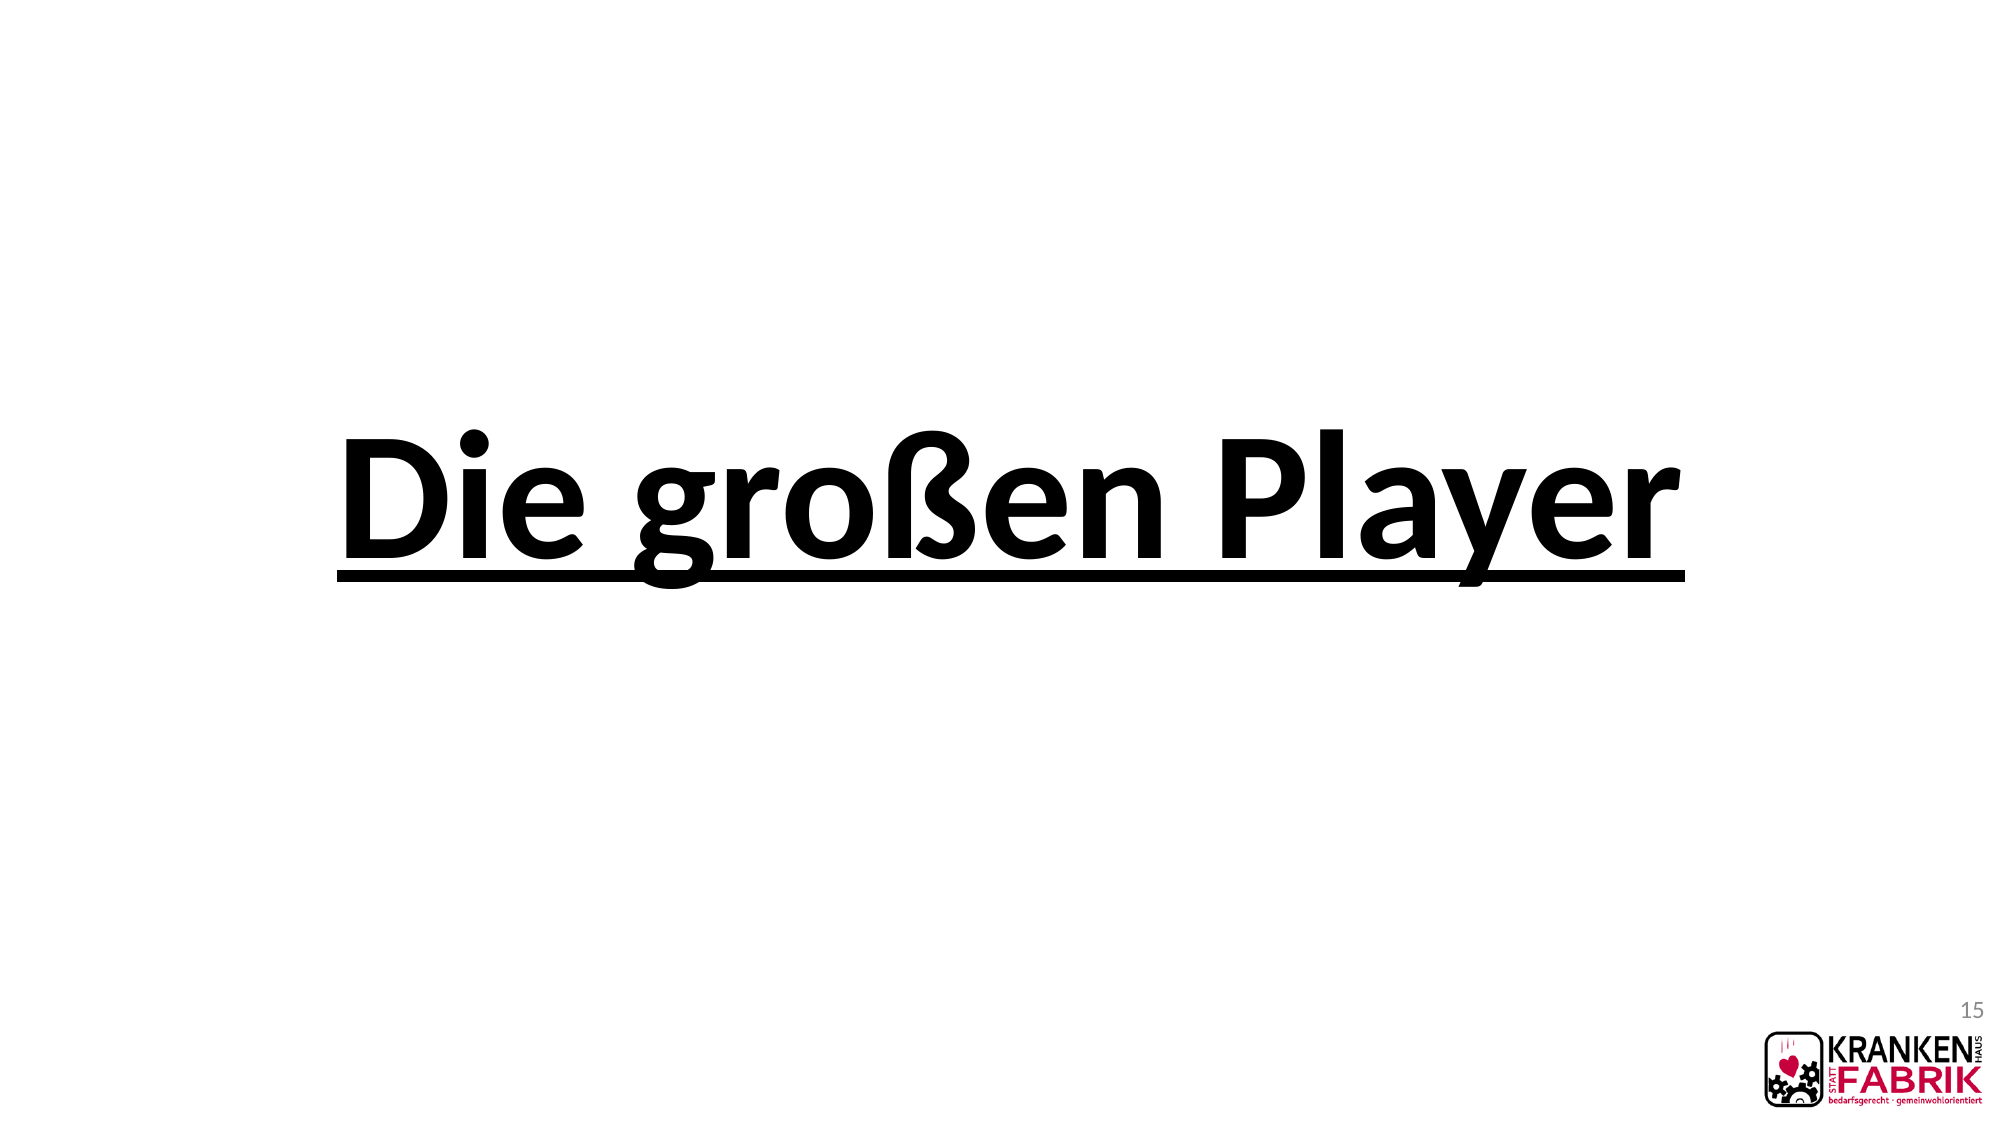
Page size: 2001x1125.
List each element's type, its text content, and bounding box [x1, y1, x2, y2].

slide_number 15 [1550, 979, 2000, 1039]
picture [1746, 1039, 2000, 1125]
title Die großen Player [148, 390, 1874, 608]
